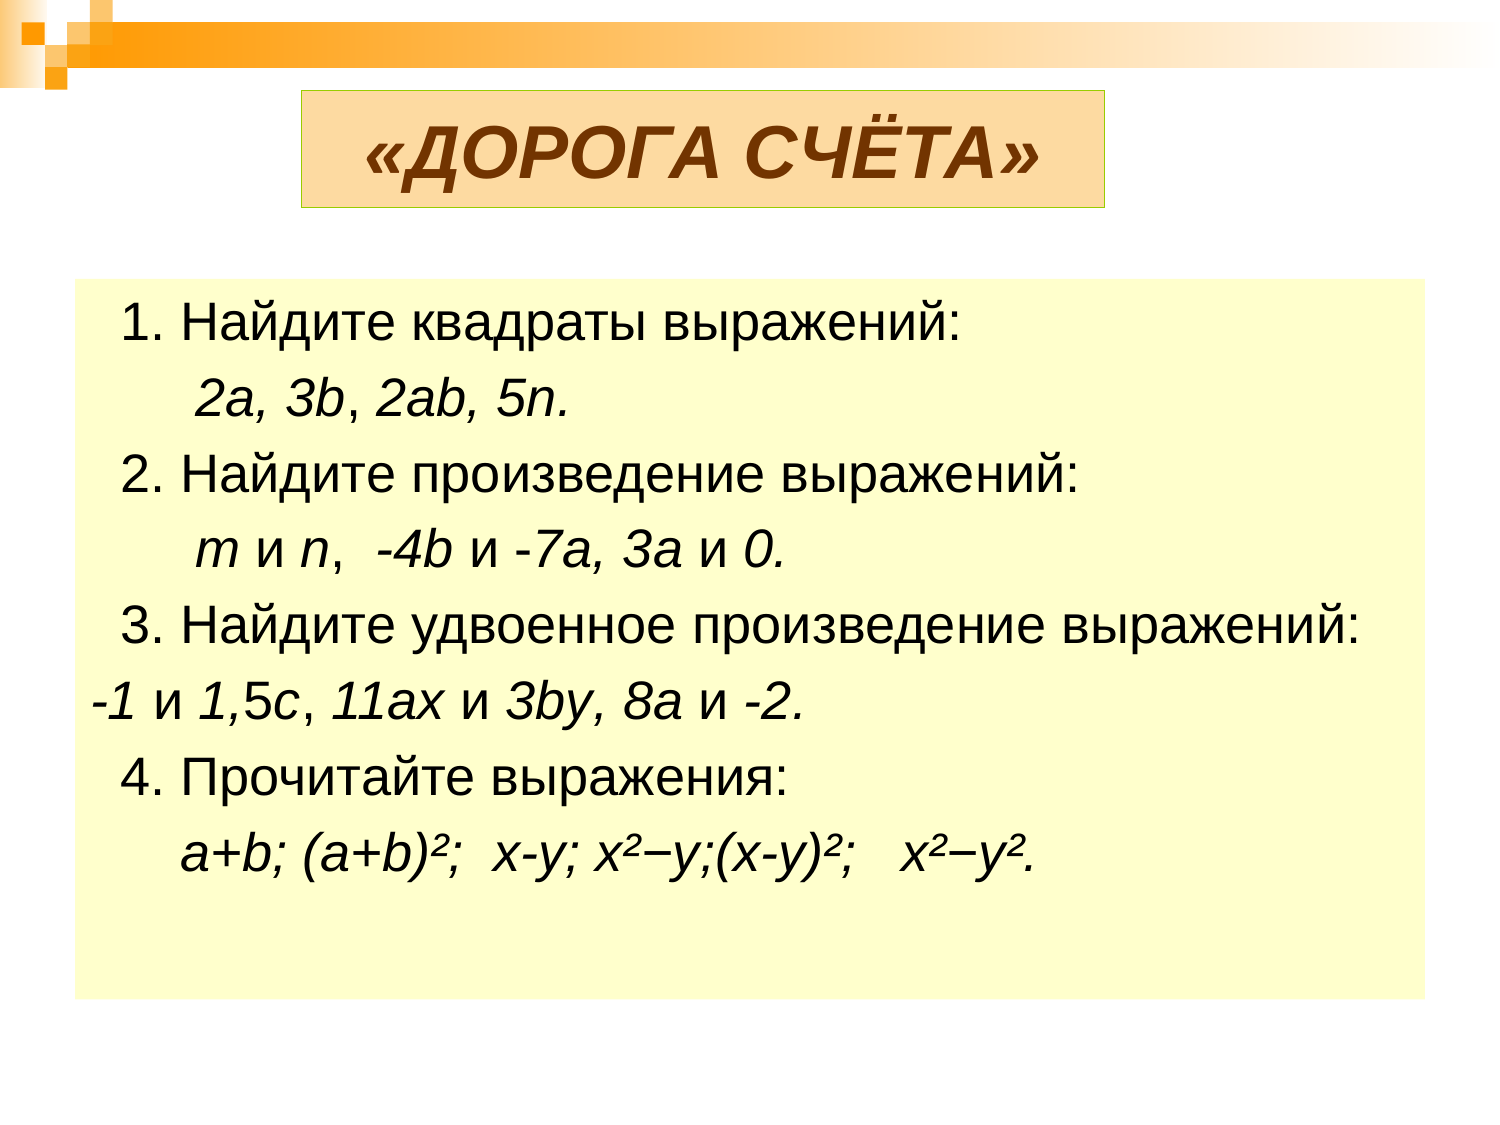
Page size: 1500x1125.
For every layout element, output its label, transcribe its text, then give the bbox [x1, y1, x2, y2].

text_box «ДОРОГА СЧЁТА» [301, 90, 1105, 208]
